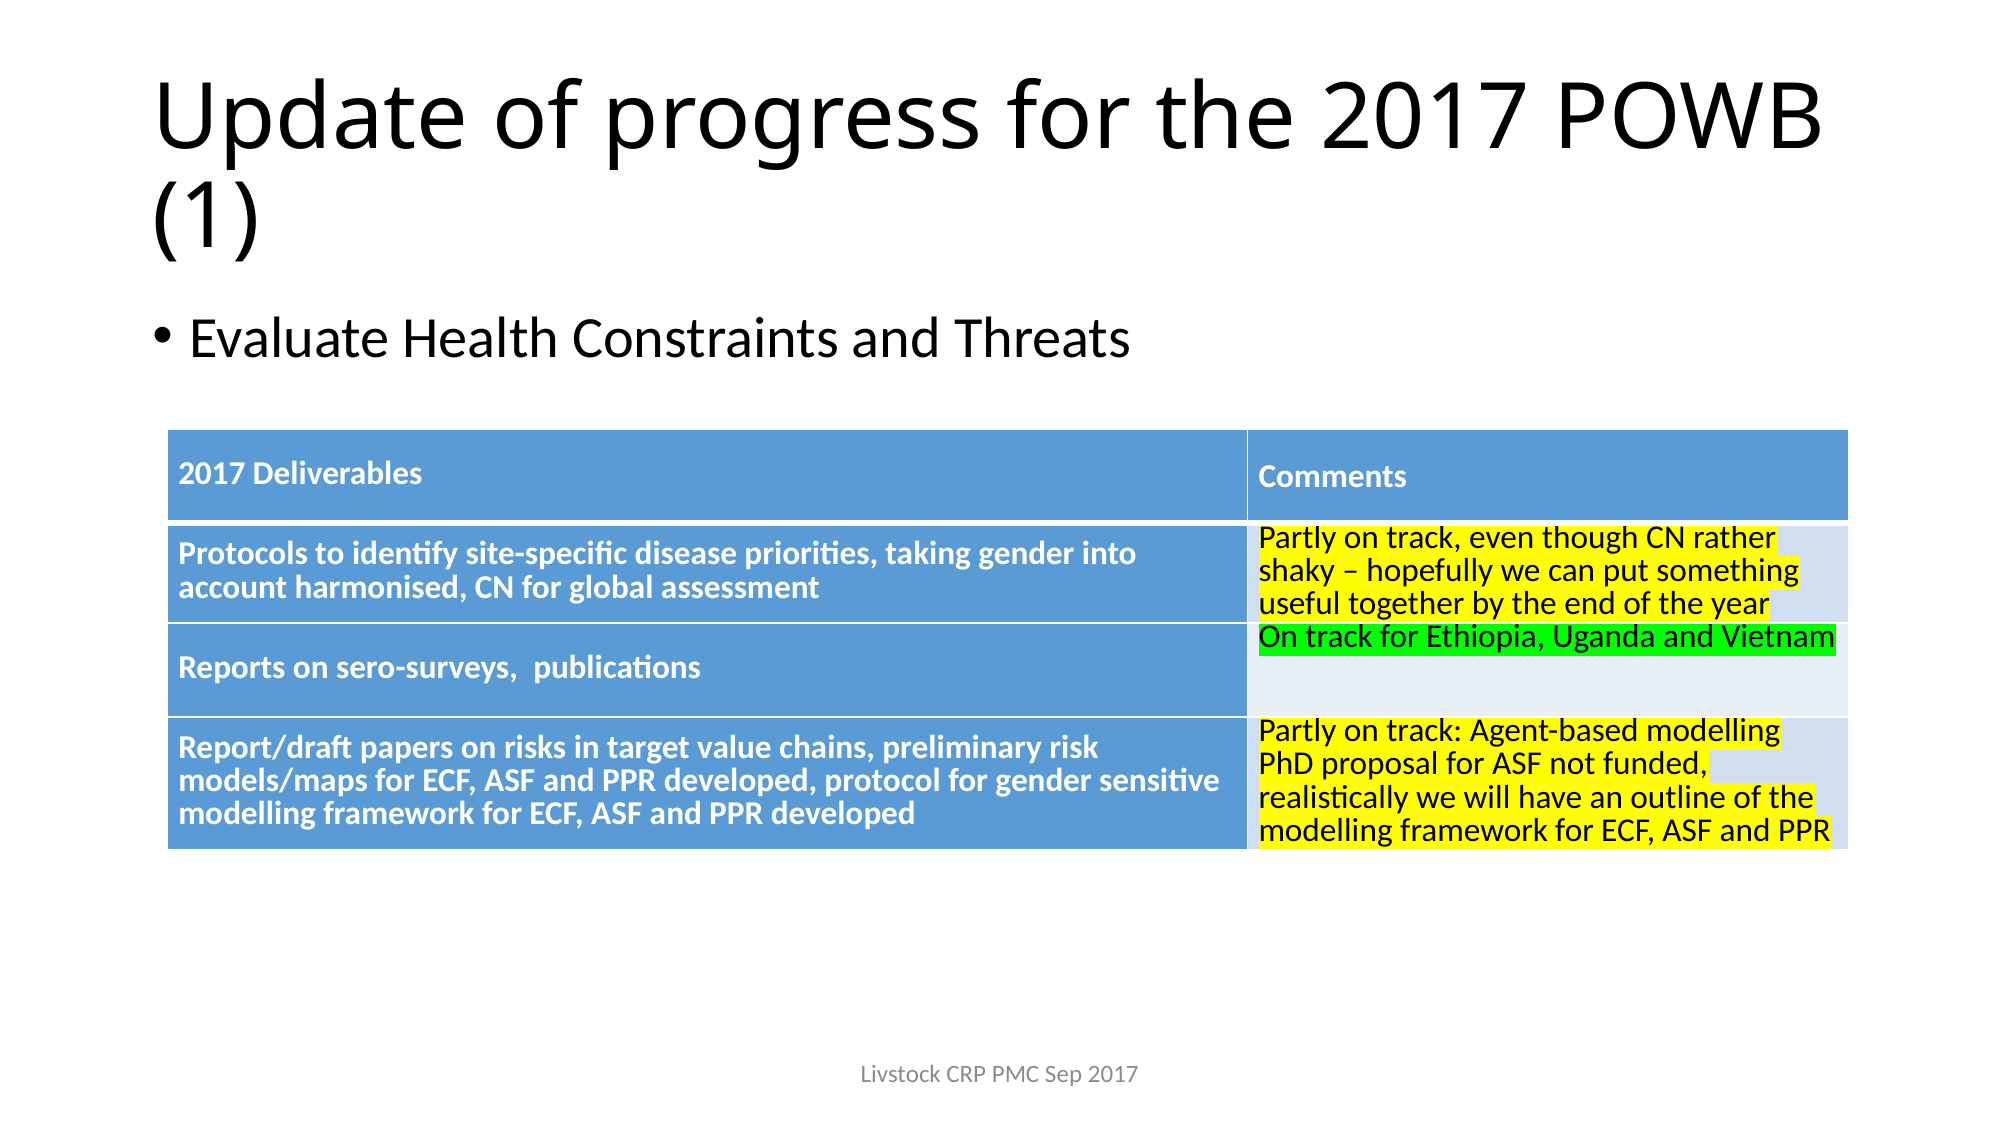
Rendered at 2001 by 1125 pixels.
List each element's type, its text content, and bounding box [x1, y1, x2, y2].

table_header Comments [1248, 430, 1848, 520]
table_cell Partly on track: Agent-based modelling PhD proposal for ASF not funded, realistically we will have an outline of the modelling framework for ECF, ASF and PPR [1248, 718, 1848, 849]
table_cell Report/draft papers on risks in target value chains, preliminary risk models/maps for ECF, ASF and PPR developed, protocol for gender sensitive modelling framework for ECF, ASF and PPR developed [168, 718, 1247, 849]
table_cell Protocols to identify site-specific disease priorities, taking gender into account harmonised, CN for global assessment [168, 526, 1247, 622]
table_cell Partly on track, even though CN rather shaky – hopefully we can put something useful together by the end of the year [1248, 526, 1848, 622]
title Update of progress for the 2017 POWB (1) [137, 59, 1863, 278]
table_header 2017 Deliverables [168, 430, 1247, 520]
list Evaluate Health Constraints and Threats [137, 299, 1863, 1014]
table_cell On track for Ethiopia, Uganda and Vietnam [1248, 624, 1848, 716]
footer Livstock CRP PMC Sep 2017 [662, 1042, 1338, 1103]
table_cell Reports on sero-surveys, publications [168, 624, 1247, 716]
